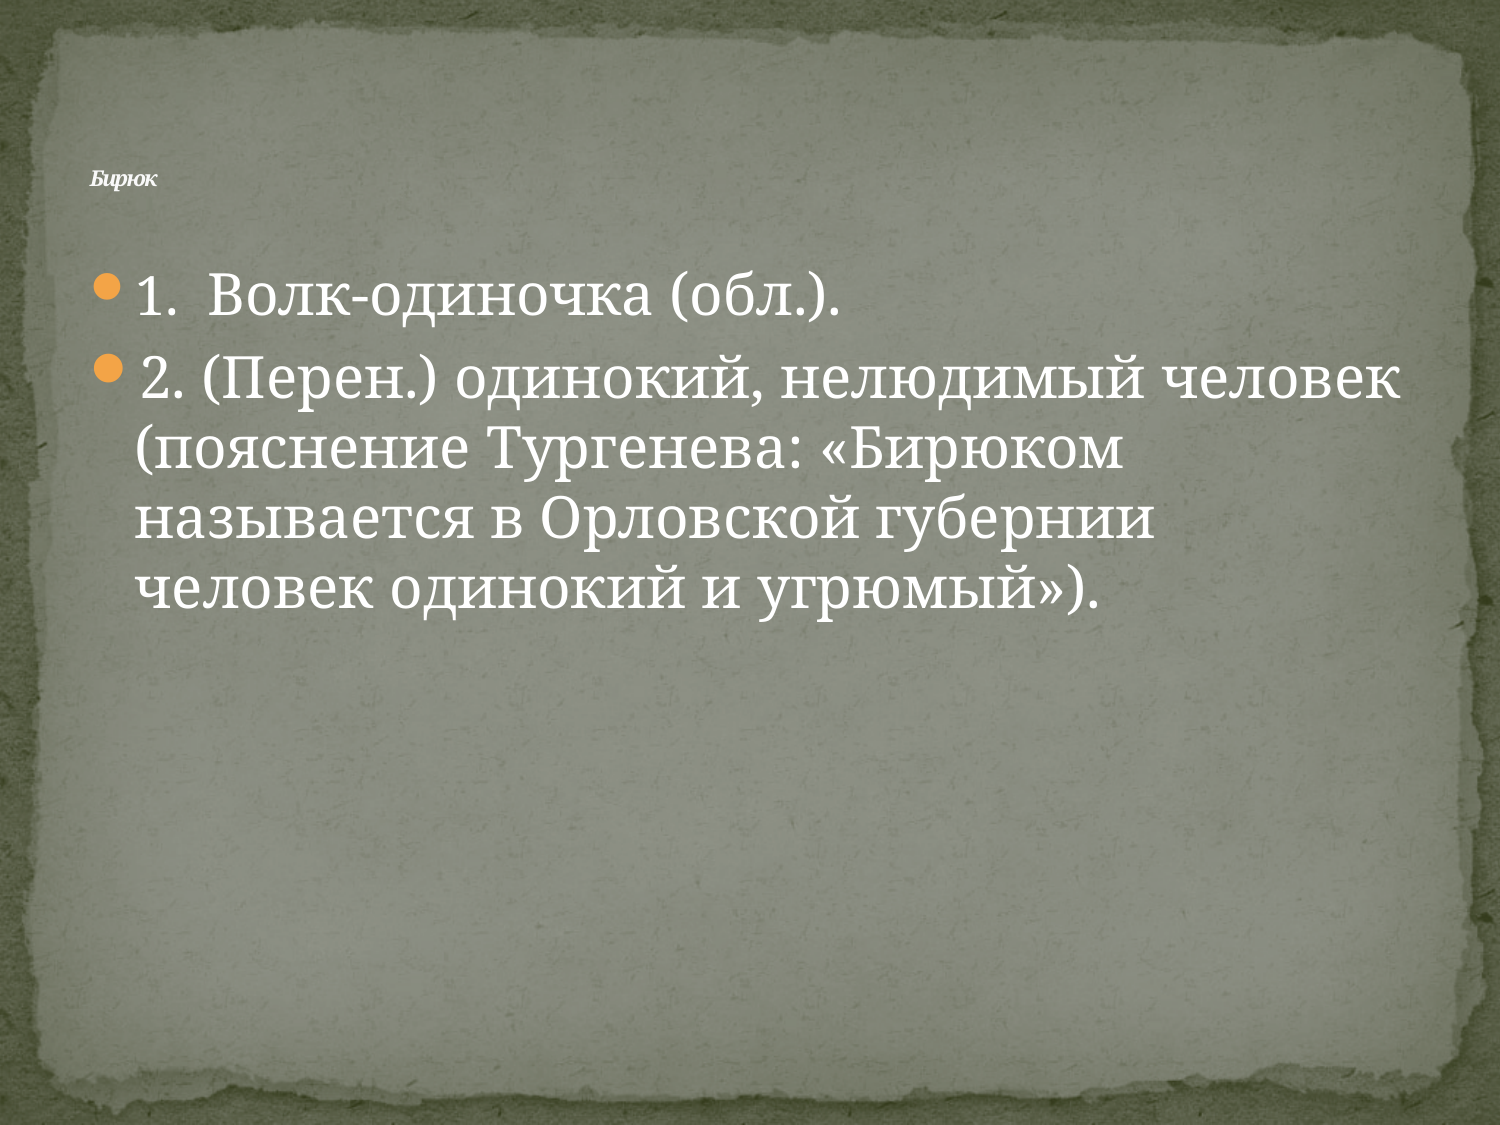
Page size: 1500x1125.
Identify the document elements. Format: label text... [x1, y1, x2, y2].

list 1. Волк-одиночка (обл.). 2. (Перен.) одинокий, нелюдимый человек (пояснение Тургенева: «Бирюком называется в Орловской губернии человек одинокий и угрюмый»). [75, 249, 1425, 1000]
title Бирюк [74, 24, 1425, 225]
